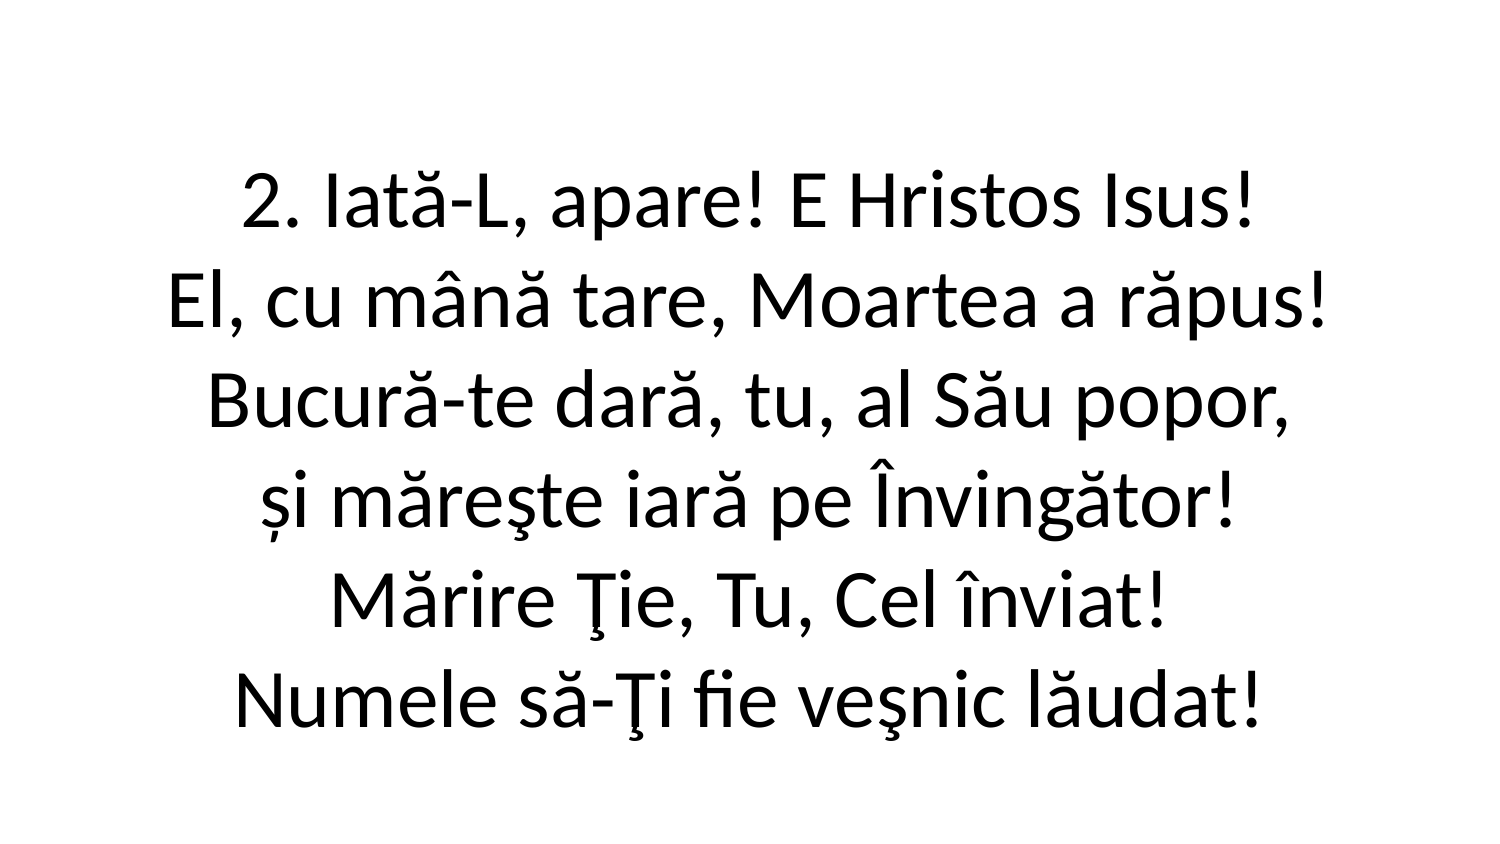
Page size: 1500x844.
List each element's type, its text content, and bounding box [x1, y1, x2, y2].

text_box 2. Iată-L, apare! E Hristos Isus! El, cu mână tare, Moartea a răpus! Bucură-te dară, tu, al Său popor, și măreşte iară pe Învingător! Mărire Ţie, Tu, Cel înviat! Numele să-Ţi fie veşnic lăudat! [151, 92, 1348, 752]
